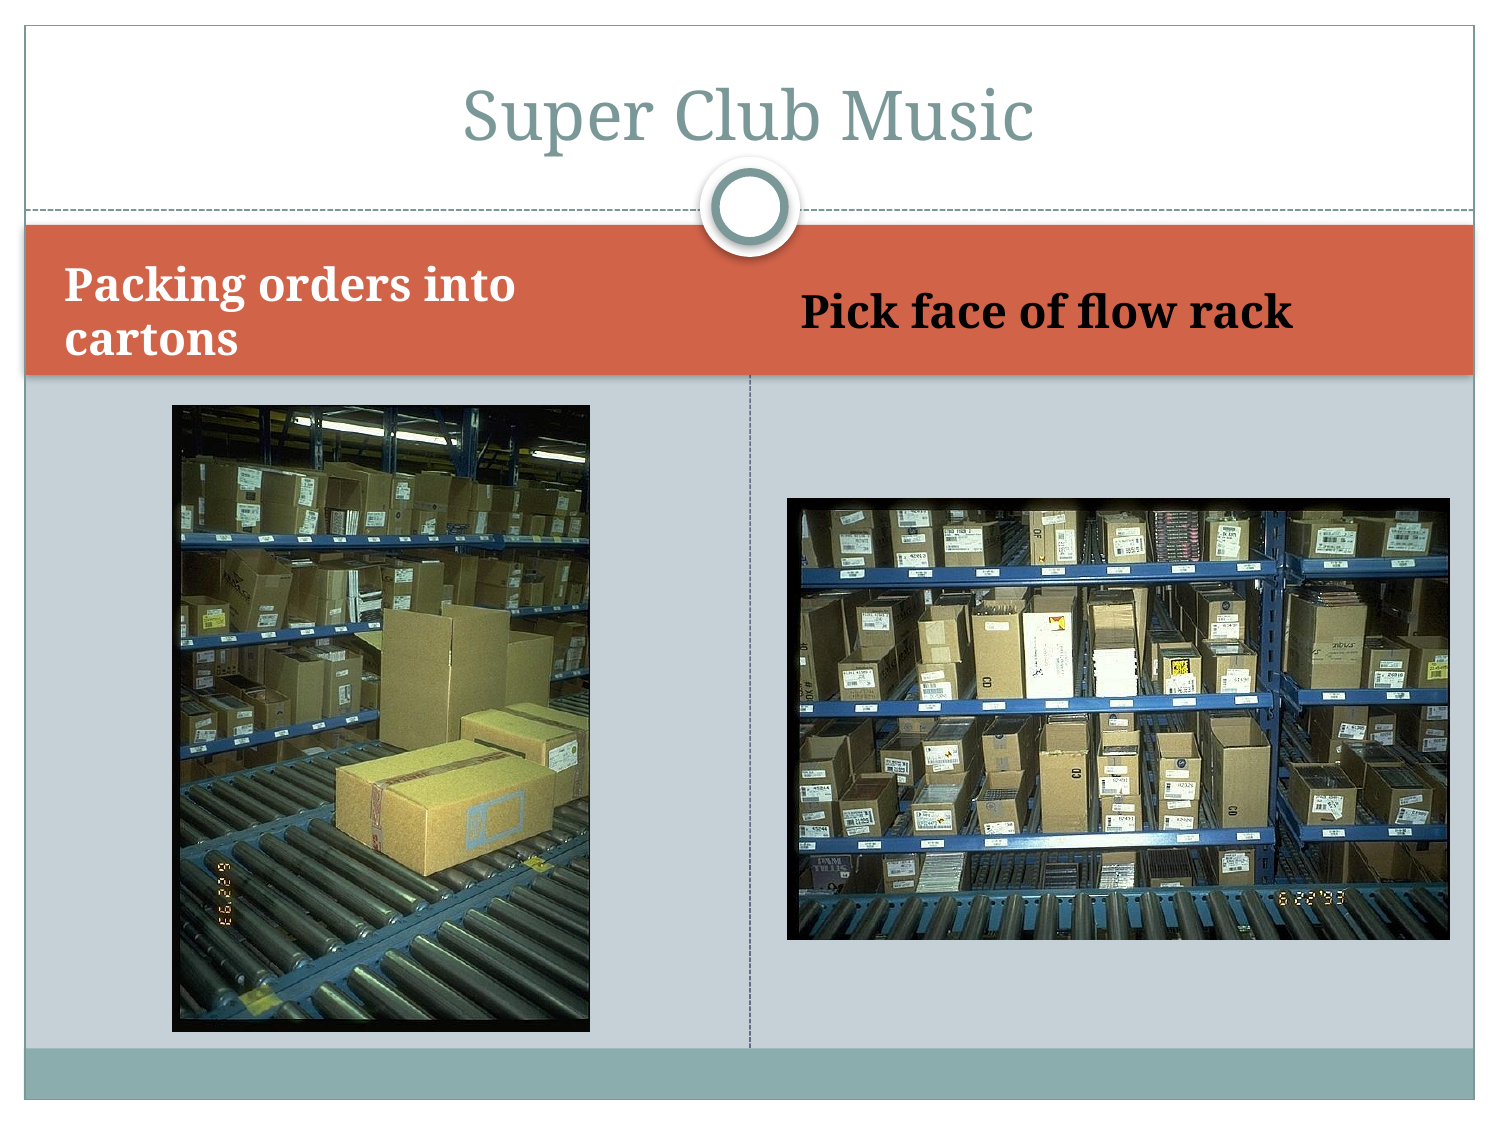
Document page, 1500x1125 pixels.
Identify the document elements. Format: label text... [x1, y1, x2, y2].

title Super Club Music [49, 37, 1450, 162]
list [171, 405, 590, 1032]
list Pick face of flow rack [785, 249, 1450, 371]
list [787, 497, 1451, 940]
list Packing orders into cartons [48, 249, 714, 371]
